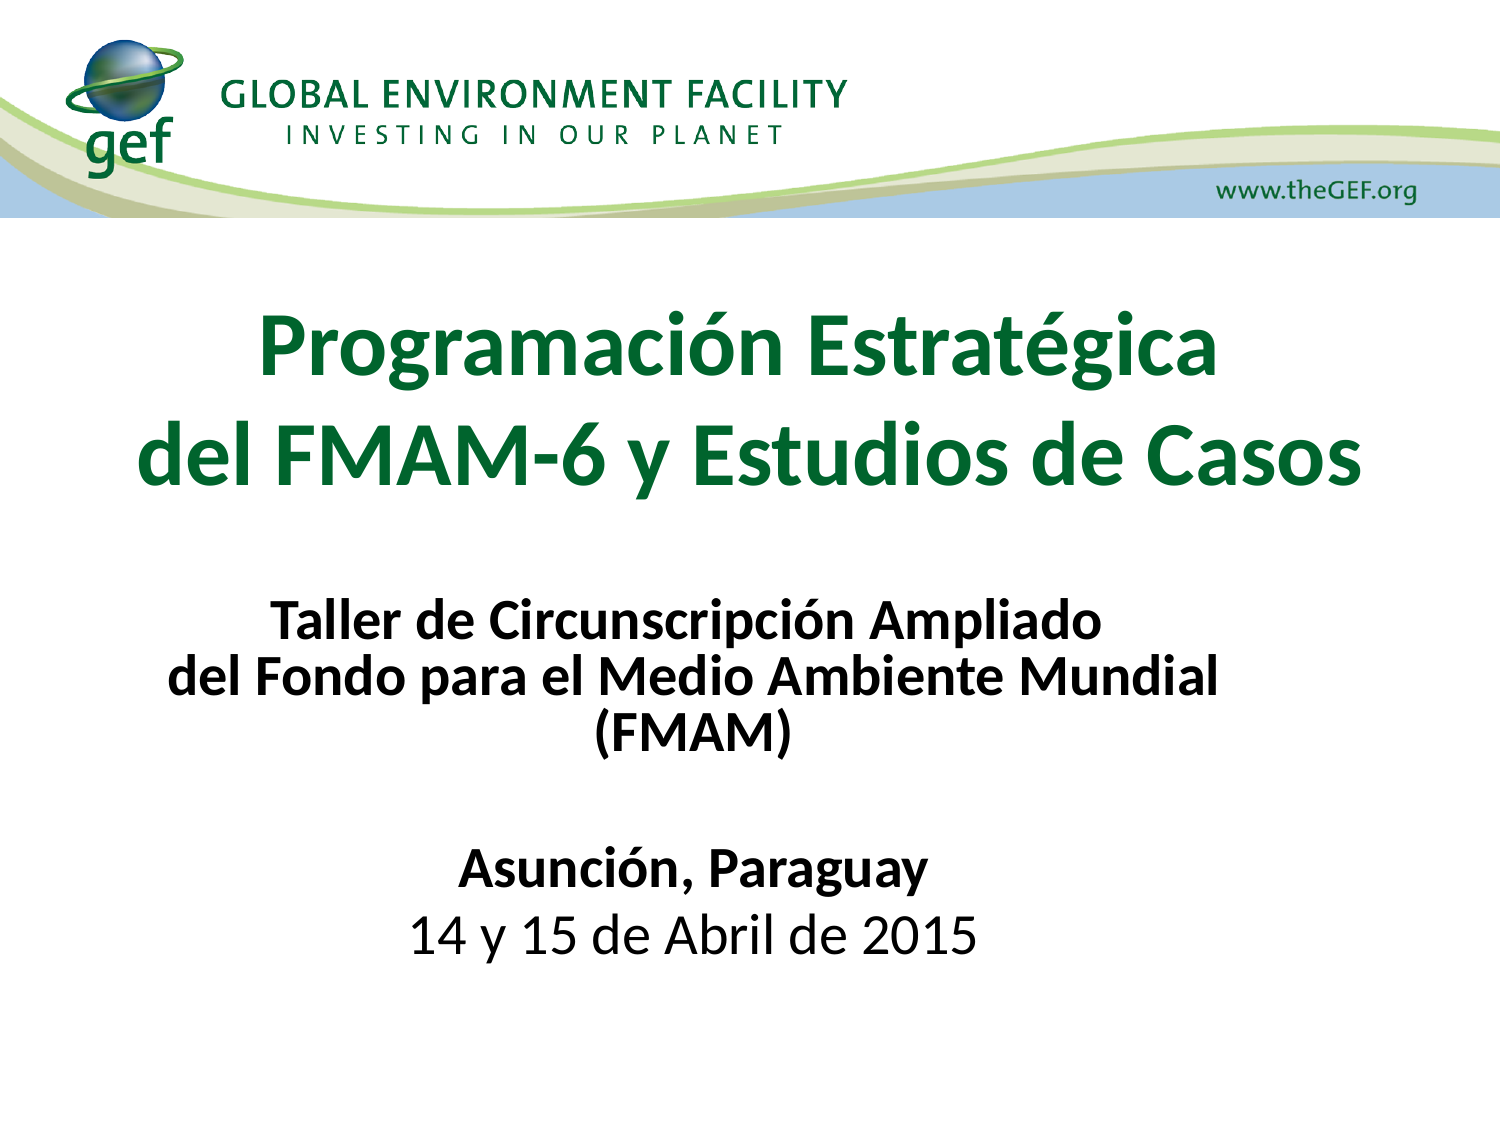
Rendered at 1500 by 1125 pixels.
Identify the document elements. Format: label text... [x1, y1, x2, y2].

subtitle Taller de Circunscripción Ampliado del Fondo para el Medio Ambiente Mundial (FMAM) Asunción, Paraguay 14 y 15 de Abril de 2015 [112, 587, 1276, 1051]
title Programación Estratégica del FMAM-6 y Estudios de Casos [74, 299, 1426, 488]
picture [0, 12, 1500, 218]
